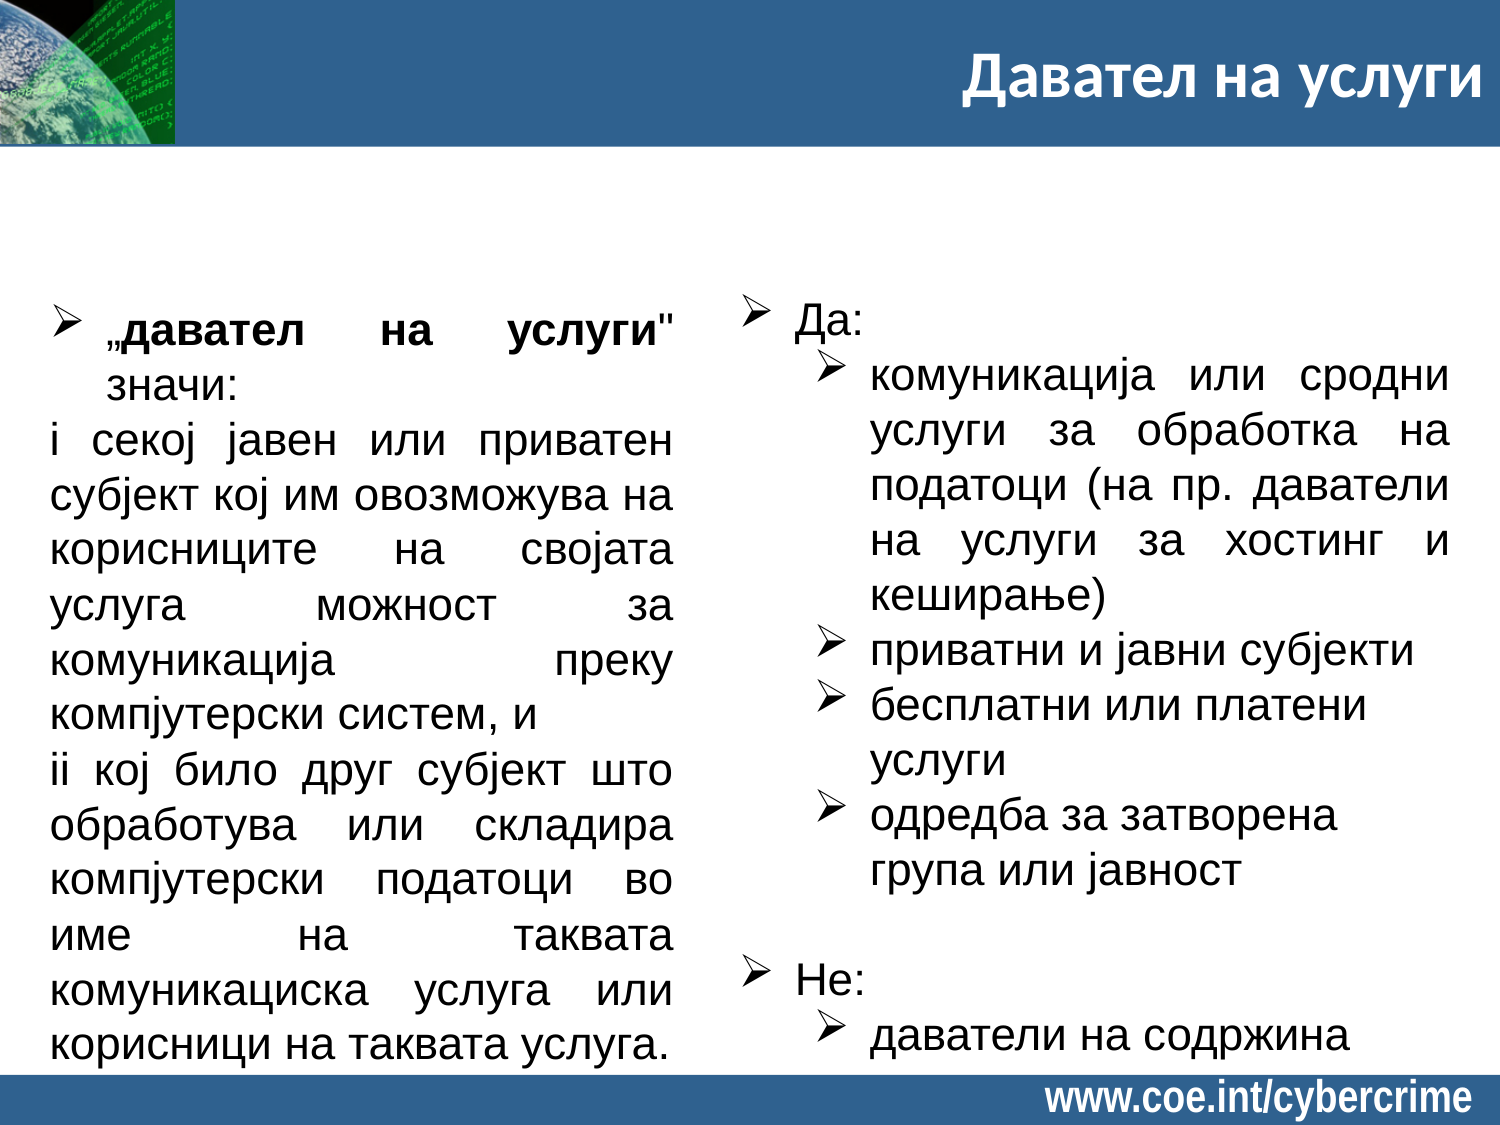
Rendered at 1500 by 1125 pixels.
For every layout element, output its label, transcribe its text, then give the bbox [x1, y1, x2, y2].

text_box Да: комуникација или сродни услуги за обработка на податоци (на пр. даватели на услуги за хостинг и кеширање) приватни и јавни субјекти бесплатни или платени услуги одредба за затворена група или јавност Не: даватели на содржина [723, 282, 1465, 1067]
text_box „давател на услуги" значи: i секој јавен или приватен субјект кој им овозможува на корисниците на својата услуга можност за комуникација преку компјутерски систем, и ii кој било друг субјект што обработува или складира компјутерски податоци во име на таквата комуникациска услуга или корисници на таквата услуга. [34, 291, 689, 1077]
text_box Давател на услуги [177, 0, 1500, 149]
text_box [0, 1073, 1030, 1125]
text_box www.coe.int/cybercrime [1030, 1059, 1500, 1125]
picture [0, 0, 175, 144]
